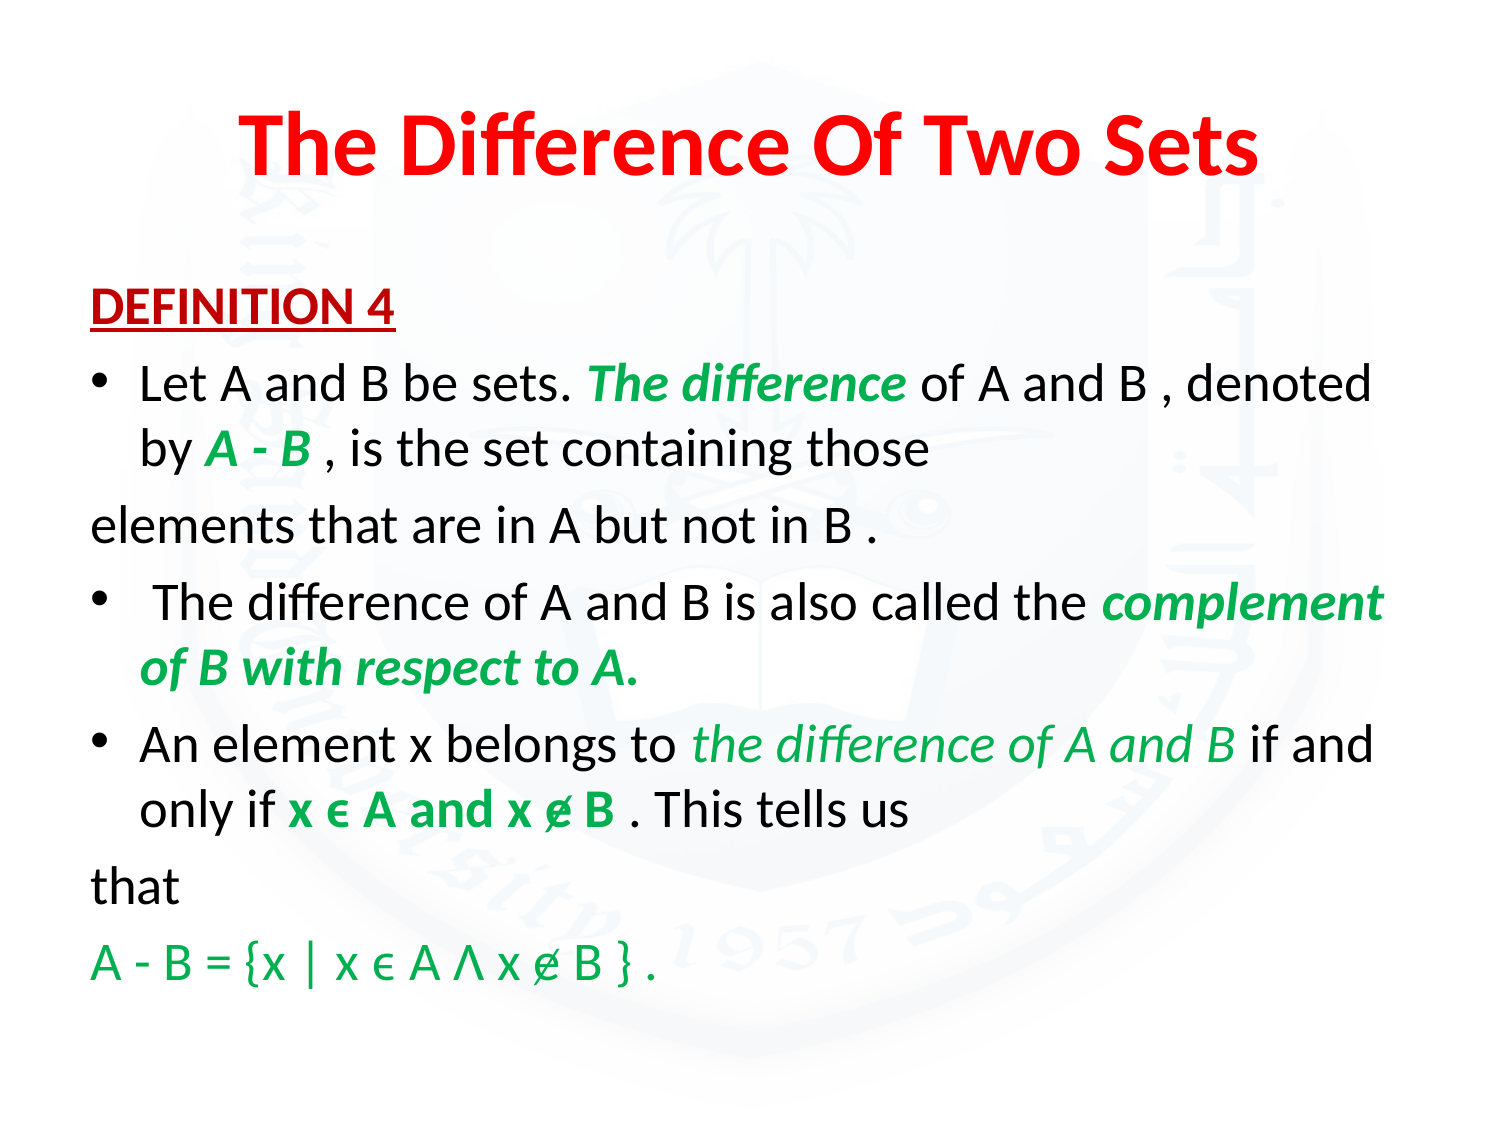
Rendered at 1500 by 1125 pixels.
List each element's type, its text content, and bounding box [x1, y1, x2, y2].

title The Difference Of Two Sets [75, 45, 1425, 233]
list DEFINITION 4 Let A and B be sets. The difference of A and B , denoted by A - B , is the set containing those elements that are in A but not in B . The difference of A and B is also called the complement of B with respect to A. An element x belongs to the difference of A and B if and only if x ϵ A and x ɇ B . This tells us that A - B = {x | x ϵ A Λ x ɇ B } . [75, 262, 1425, 1005]
